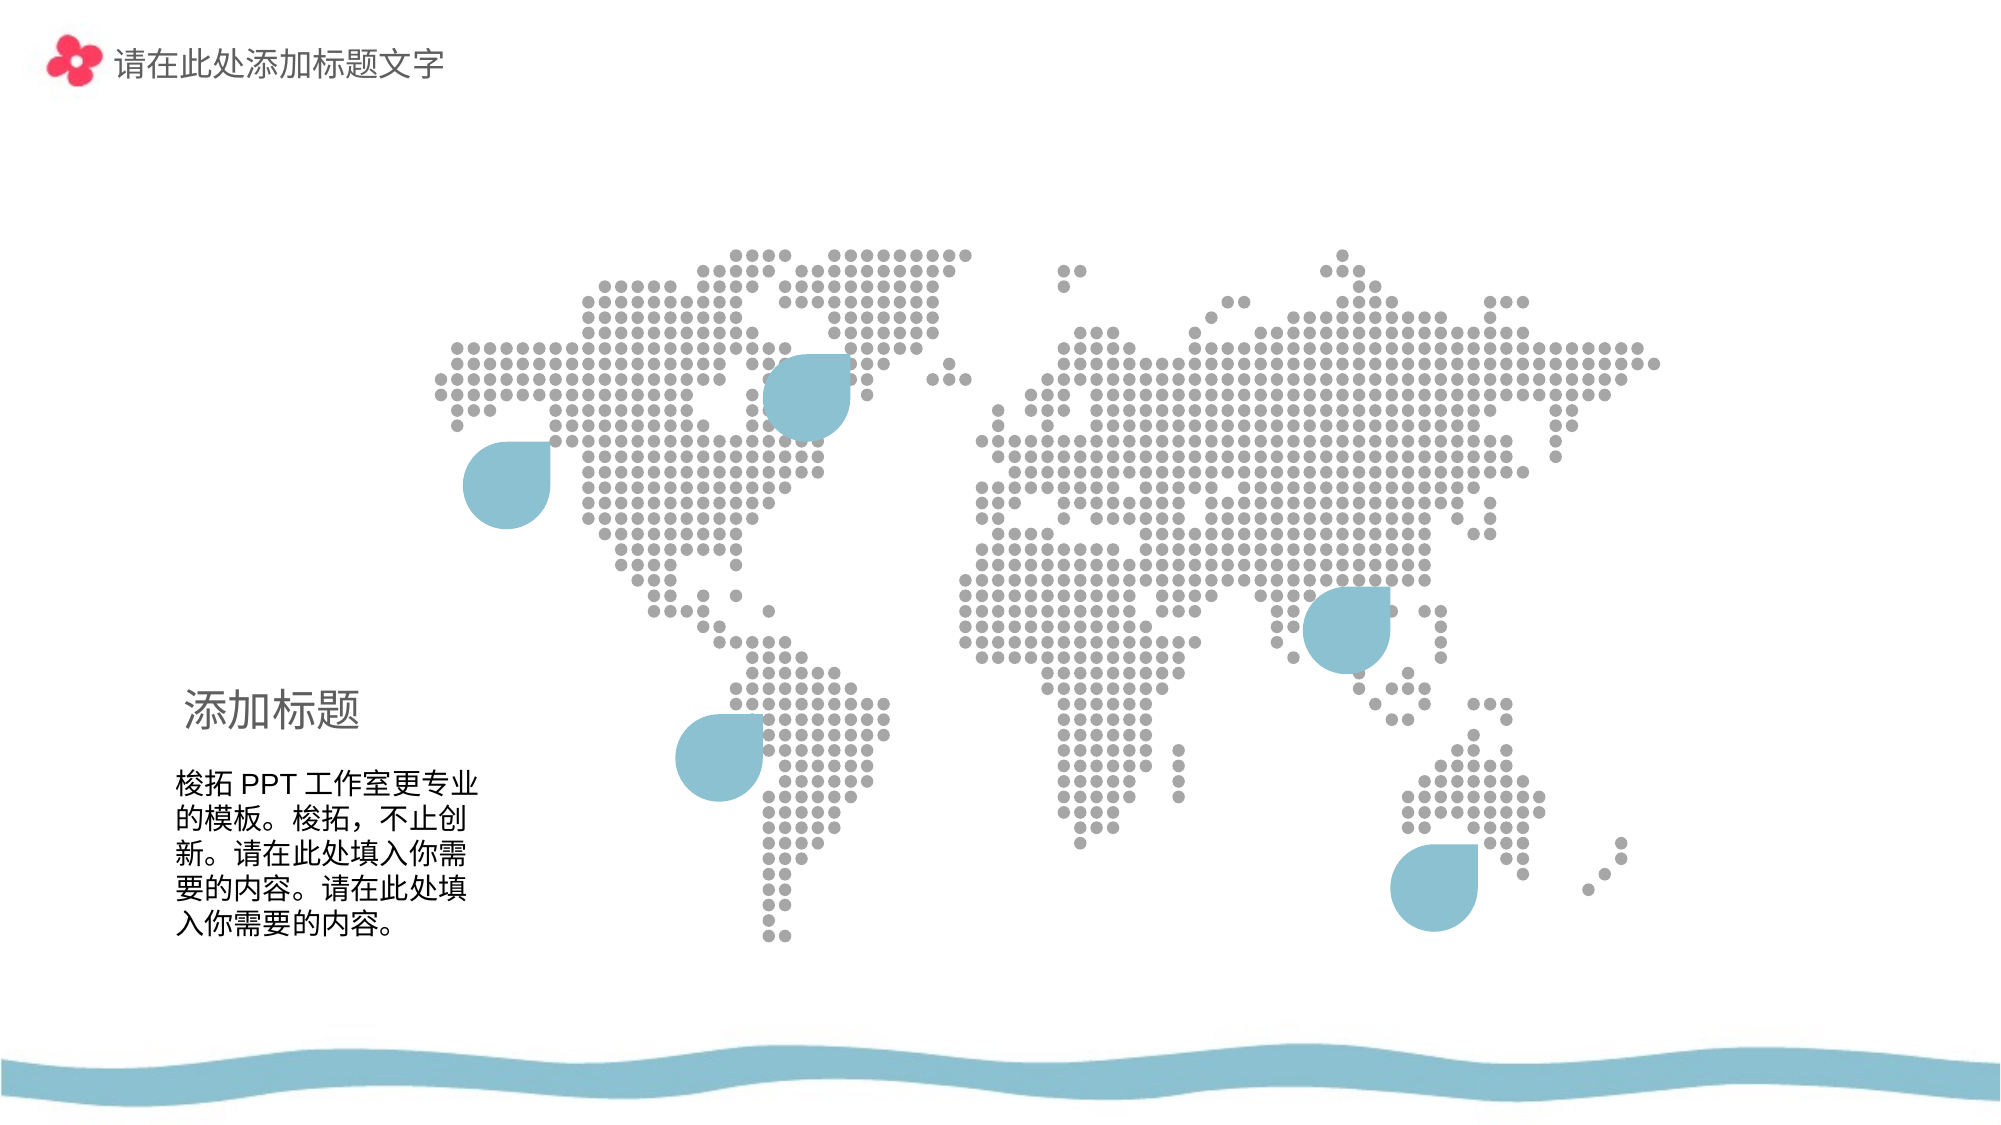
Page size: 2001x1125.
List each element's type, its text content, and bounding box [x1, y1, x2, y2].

text_box 梭拓PPT工作室更专业的模板。梭拓，不止创新。请在此处填入你需要的内容。请在此处填入你需要的内容。 [160, 757, 496, 948]
text_box 添加标题 [160, 674, 384, 743]
picture [0, 0, 2001, 1125]
text_box 请在此处添加标题文字 [98, 35, 478, 91]
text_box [434, 249, 1661, 943]
